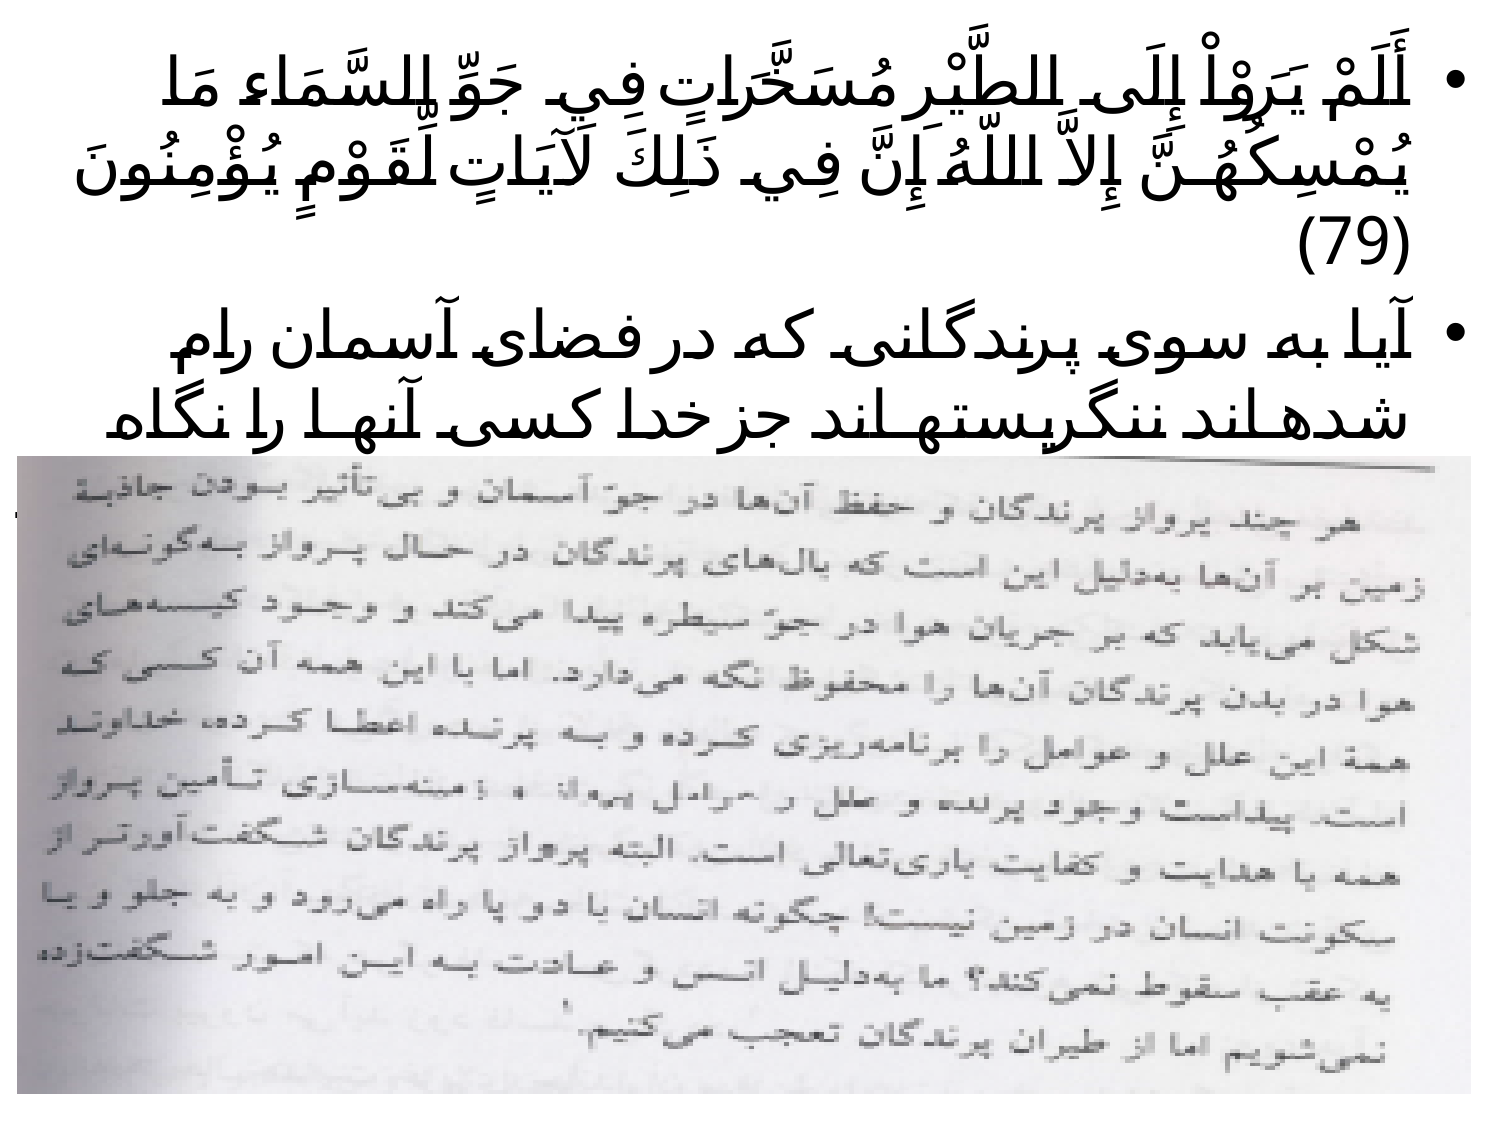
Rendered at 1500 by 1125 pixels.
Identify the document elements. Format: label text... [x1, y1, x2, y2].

list أَلَمْ يَرَوْاْ إِلَى الطَّيْرِ مُسَخَّرَاتٍ فِي جَوِّ السَّمَاء مَا يُمْسِكُهُنَّ إِلاَّ اللّهُ إِنَّ فِي ذَلِكَ لَآيَاتٍ لِّقَوْمٍ يُؤْمِنُونَ ﴿79﴾ آيا به سوى پرندگانى كه در فضاى آسمان رام شده‏اند ننگريسته‏اند جز خدا كسى آنها را نگاه نمى‏دارد راستى در اين [قدرت‏نمايى] براى مردمى كه ايمان مى‏آورند نشانه‏هايى است [0, 30, 1483, 1094]
picture [17, 455, 1471, 1095]
